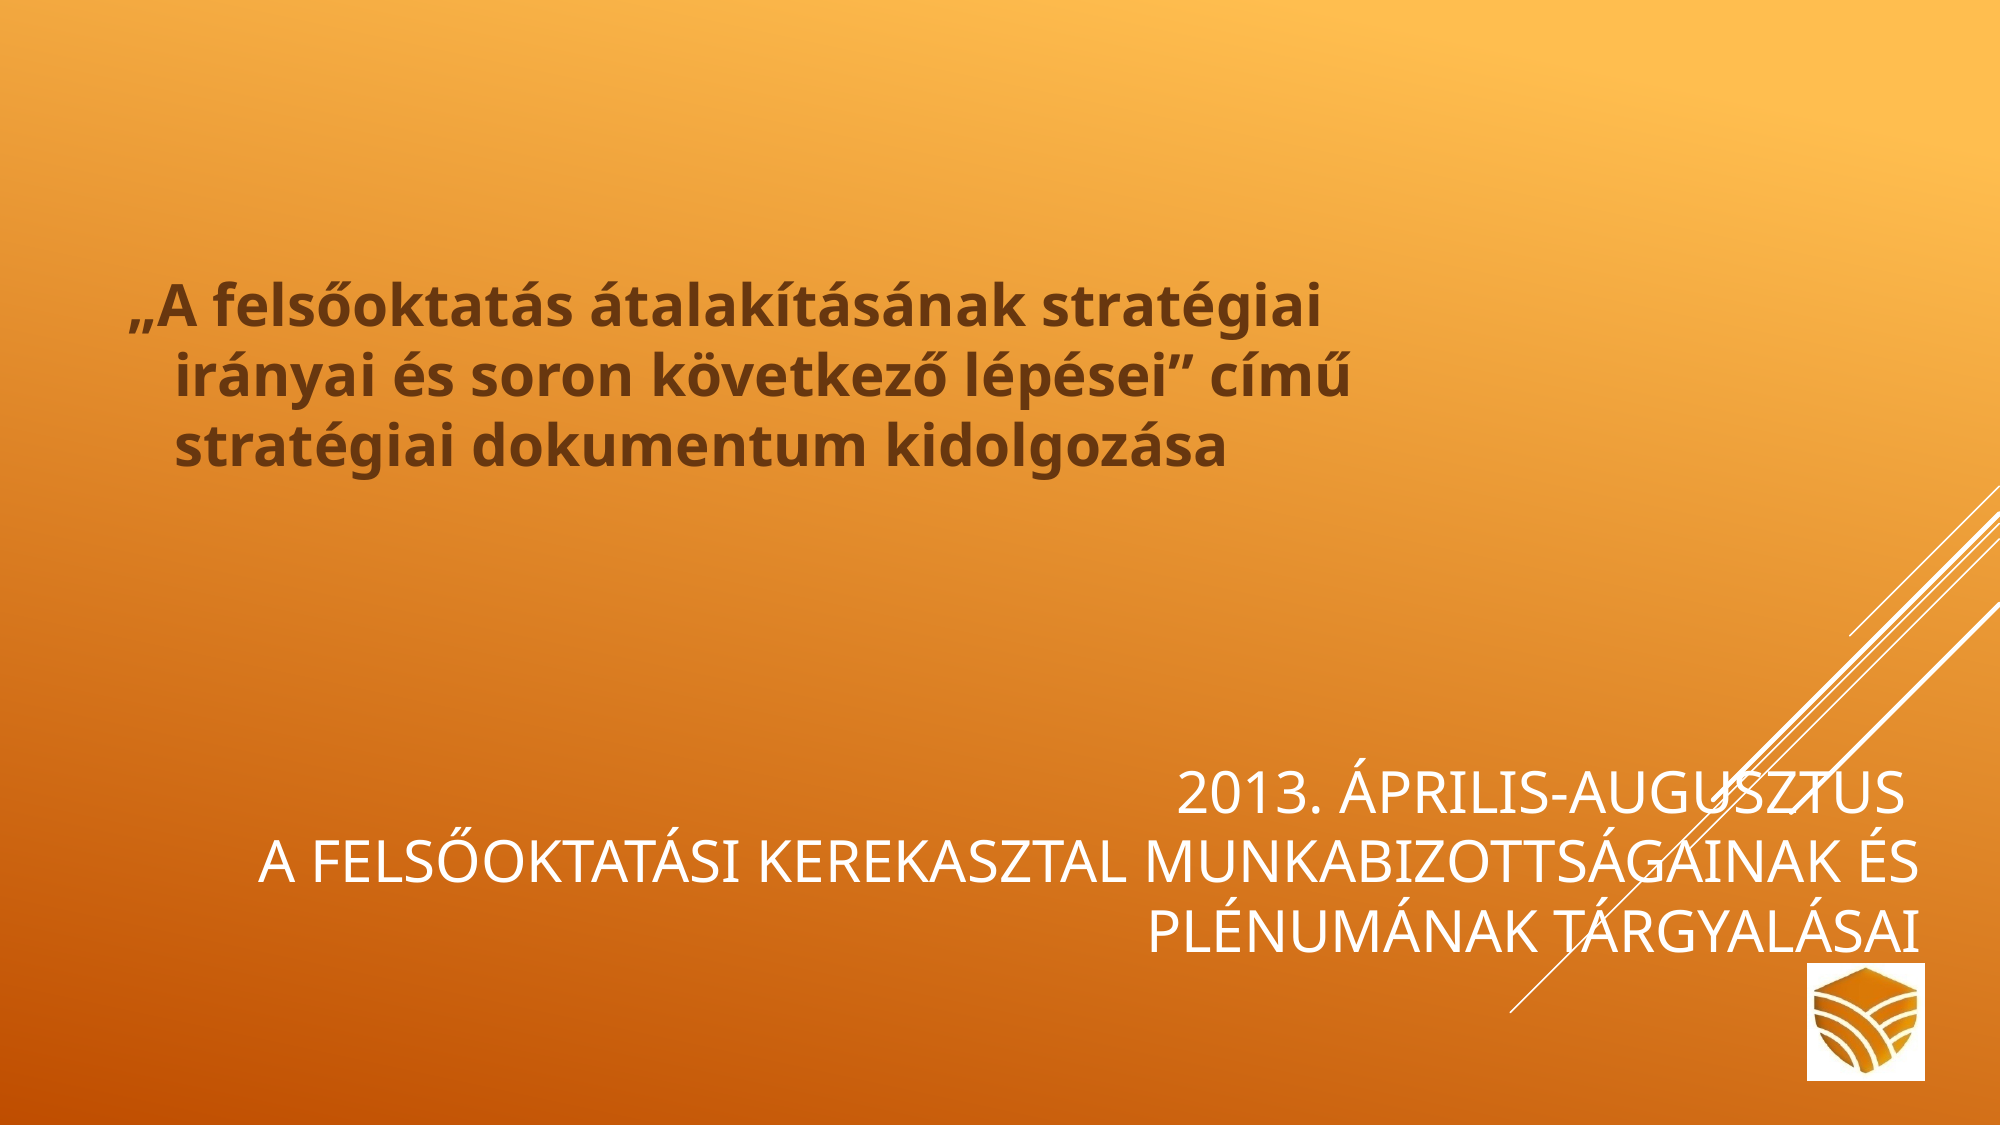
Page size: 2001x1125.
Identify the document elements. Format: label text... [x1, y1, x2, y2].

title 2013. Április-Augusztus A Felsőoktatási Kerekasztal munkabizottságainak és plénumának tárgyalásai [112, 736, 1937, 984]
picture [1807, 963, 1925, 1081]
list „A felsőoktatás átalakításának stratégiai irányai és soron következő lépései” című stratégiai dokumentum kidolgozása [112, 112, 1513, 706]
